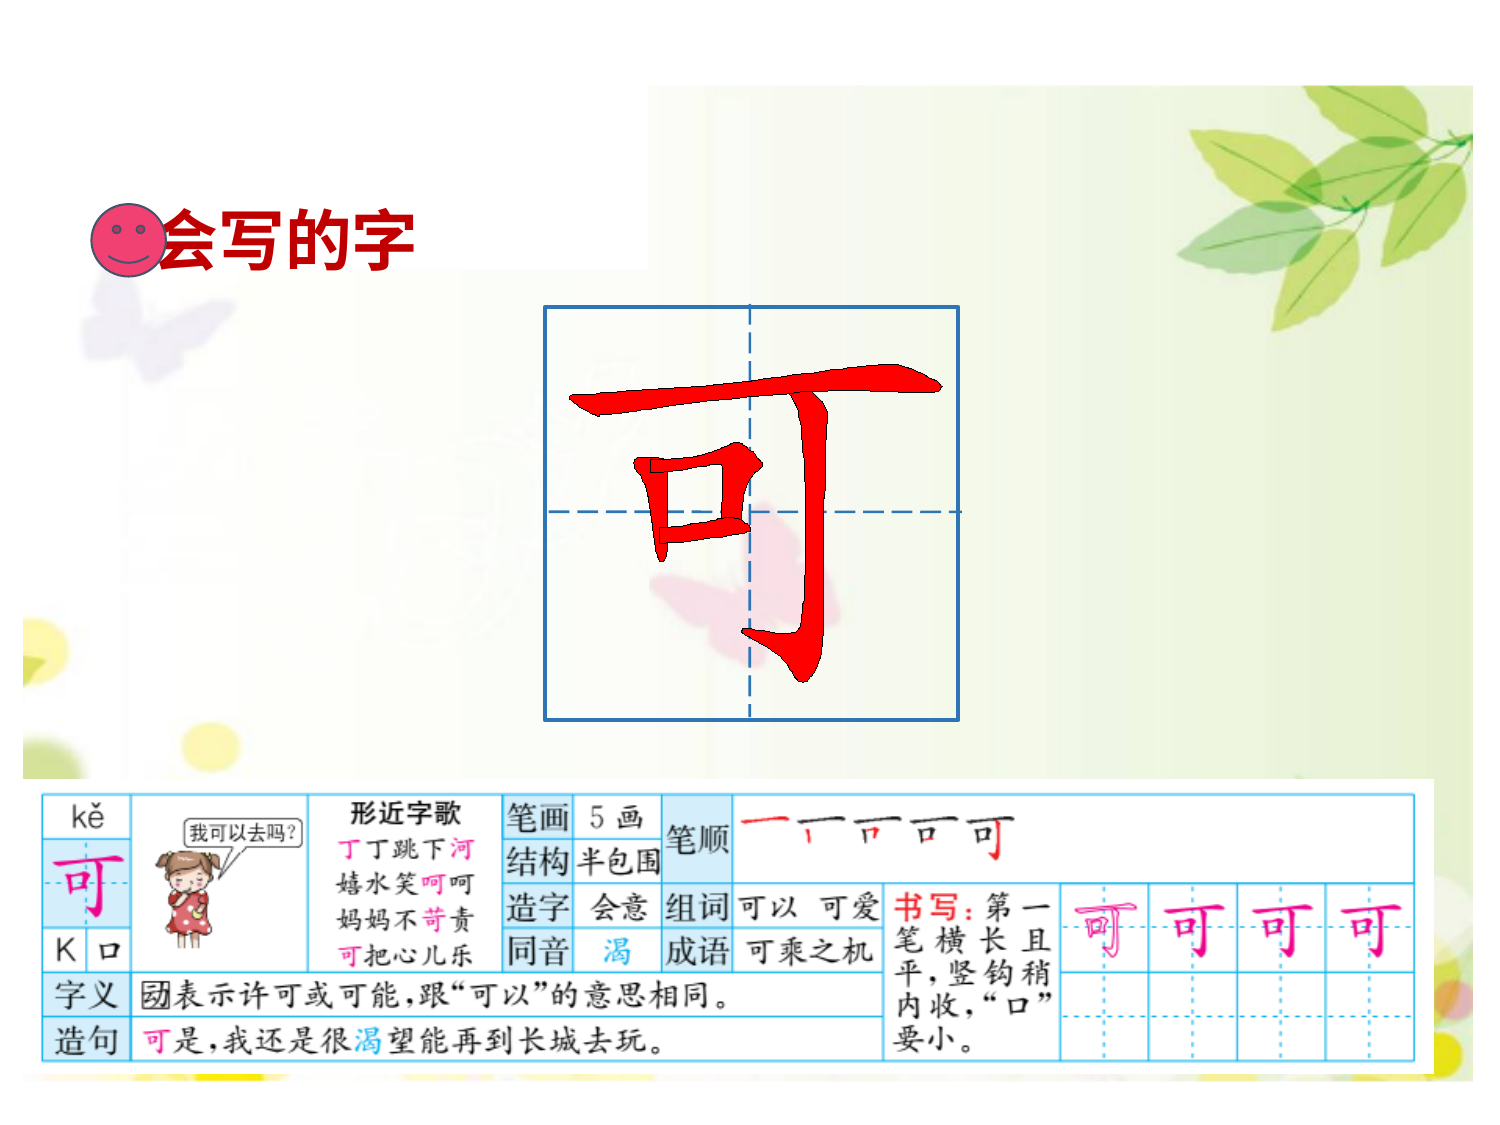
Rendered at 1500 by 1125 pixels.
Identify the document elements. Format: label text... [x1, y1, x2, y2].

text_box [91, 204, 166, 269]
picture [23, 84, 1473, 1093]
list 会写的字 [45, 202, 648, 269]
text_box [544, 303, 962, 721]
